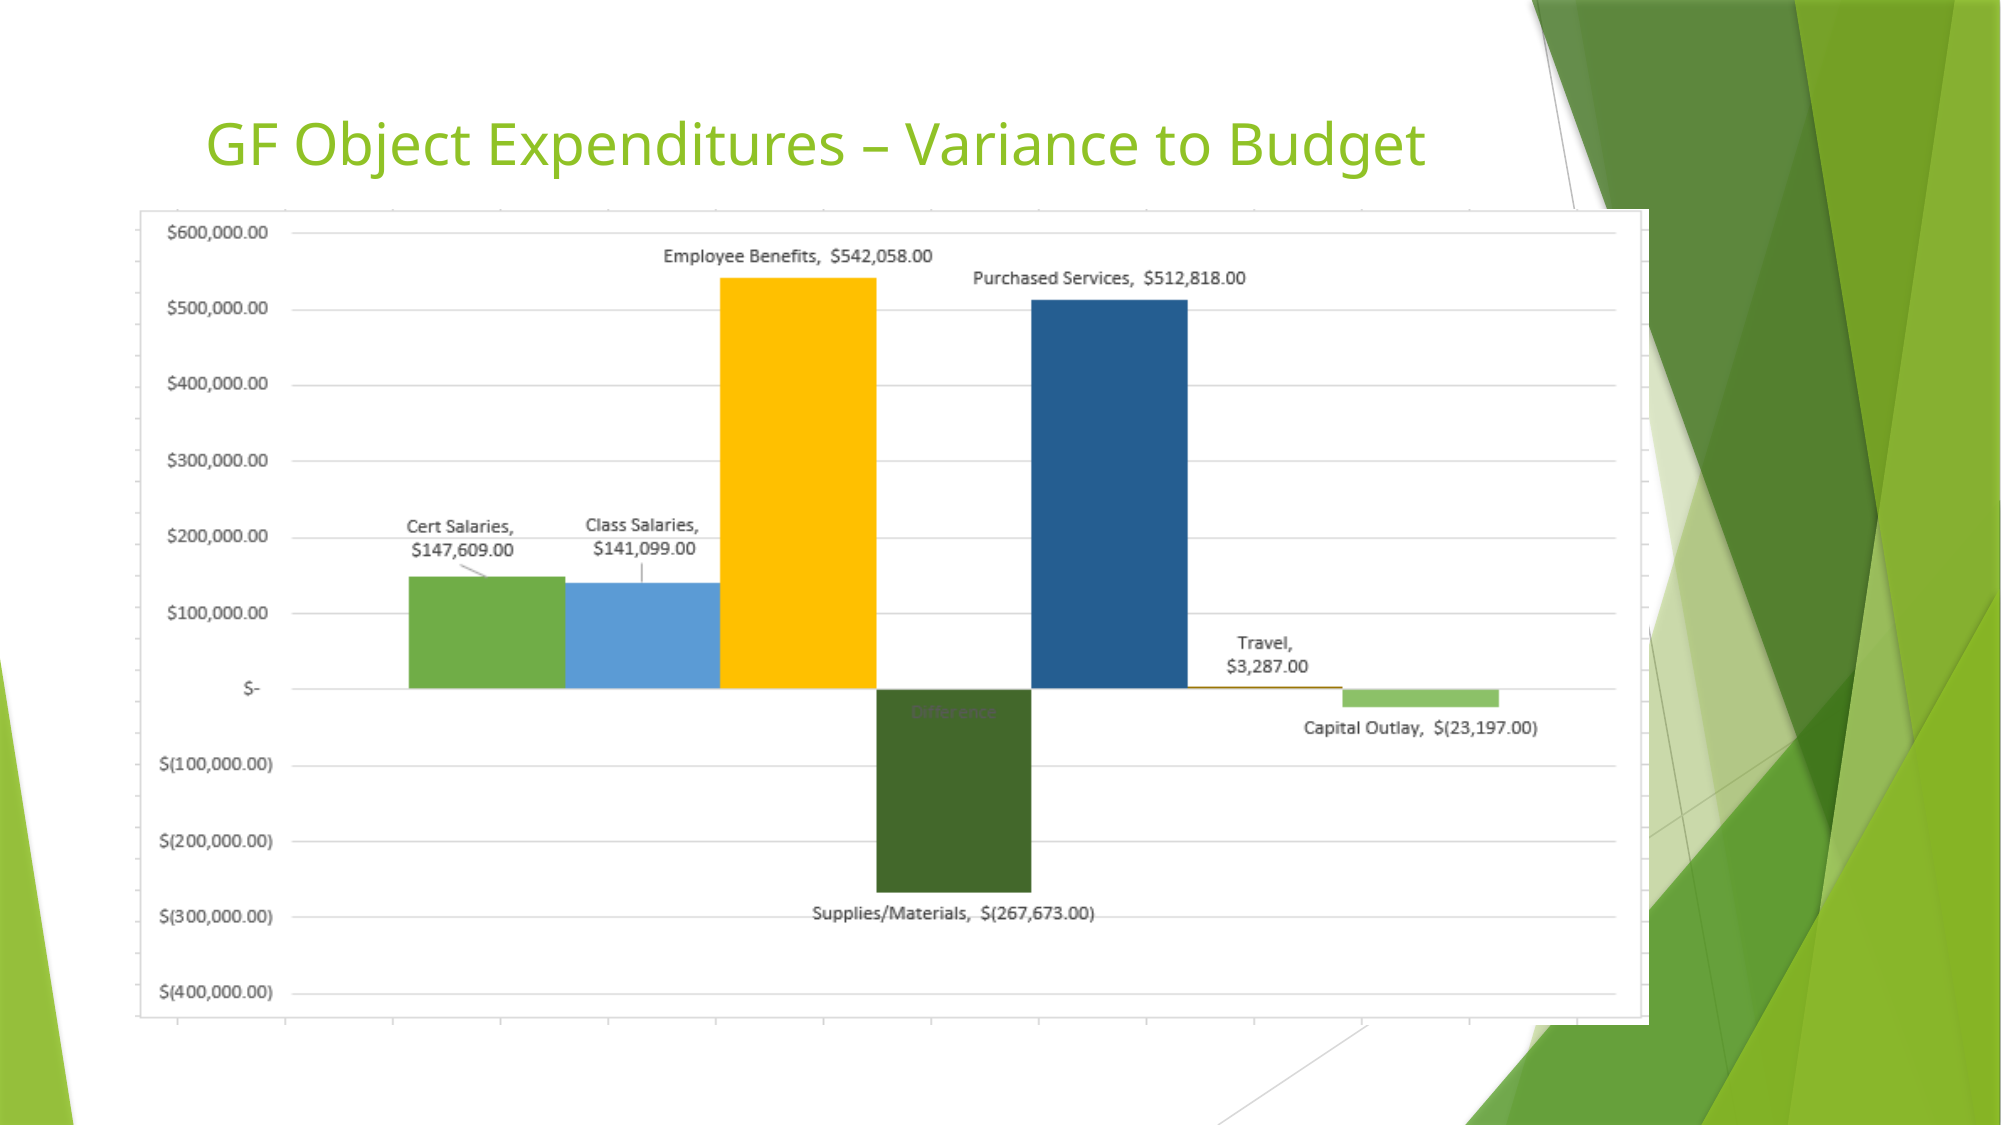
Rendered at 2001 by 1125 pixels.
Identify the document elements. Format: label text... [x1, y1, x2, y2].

picture [134, 208, 1650, 1026]
title GF Object Expenditures – Variance to Budget [111, 99, 1522, 181]
